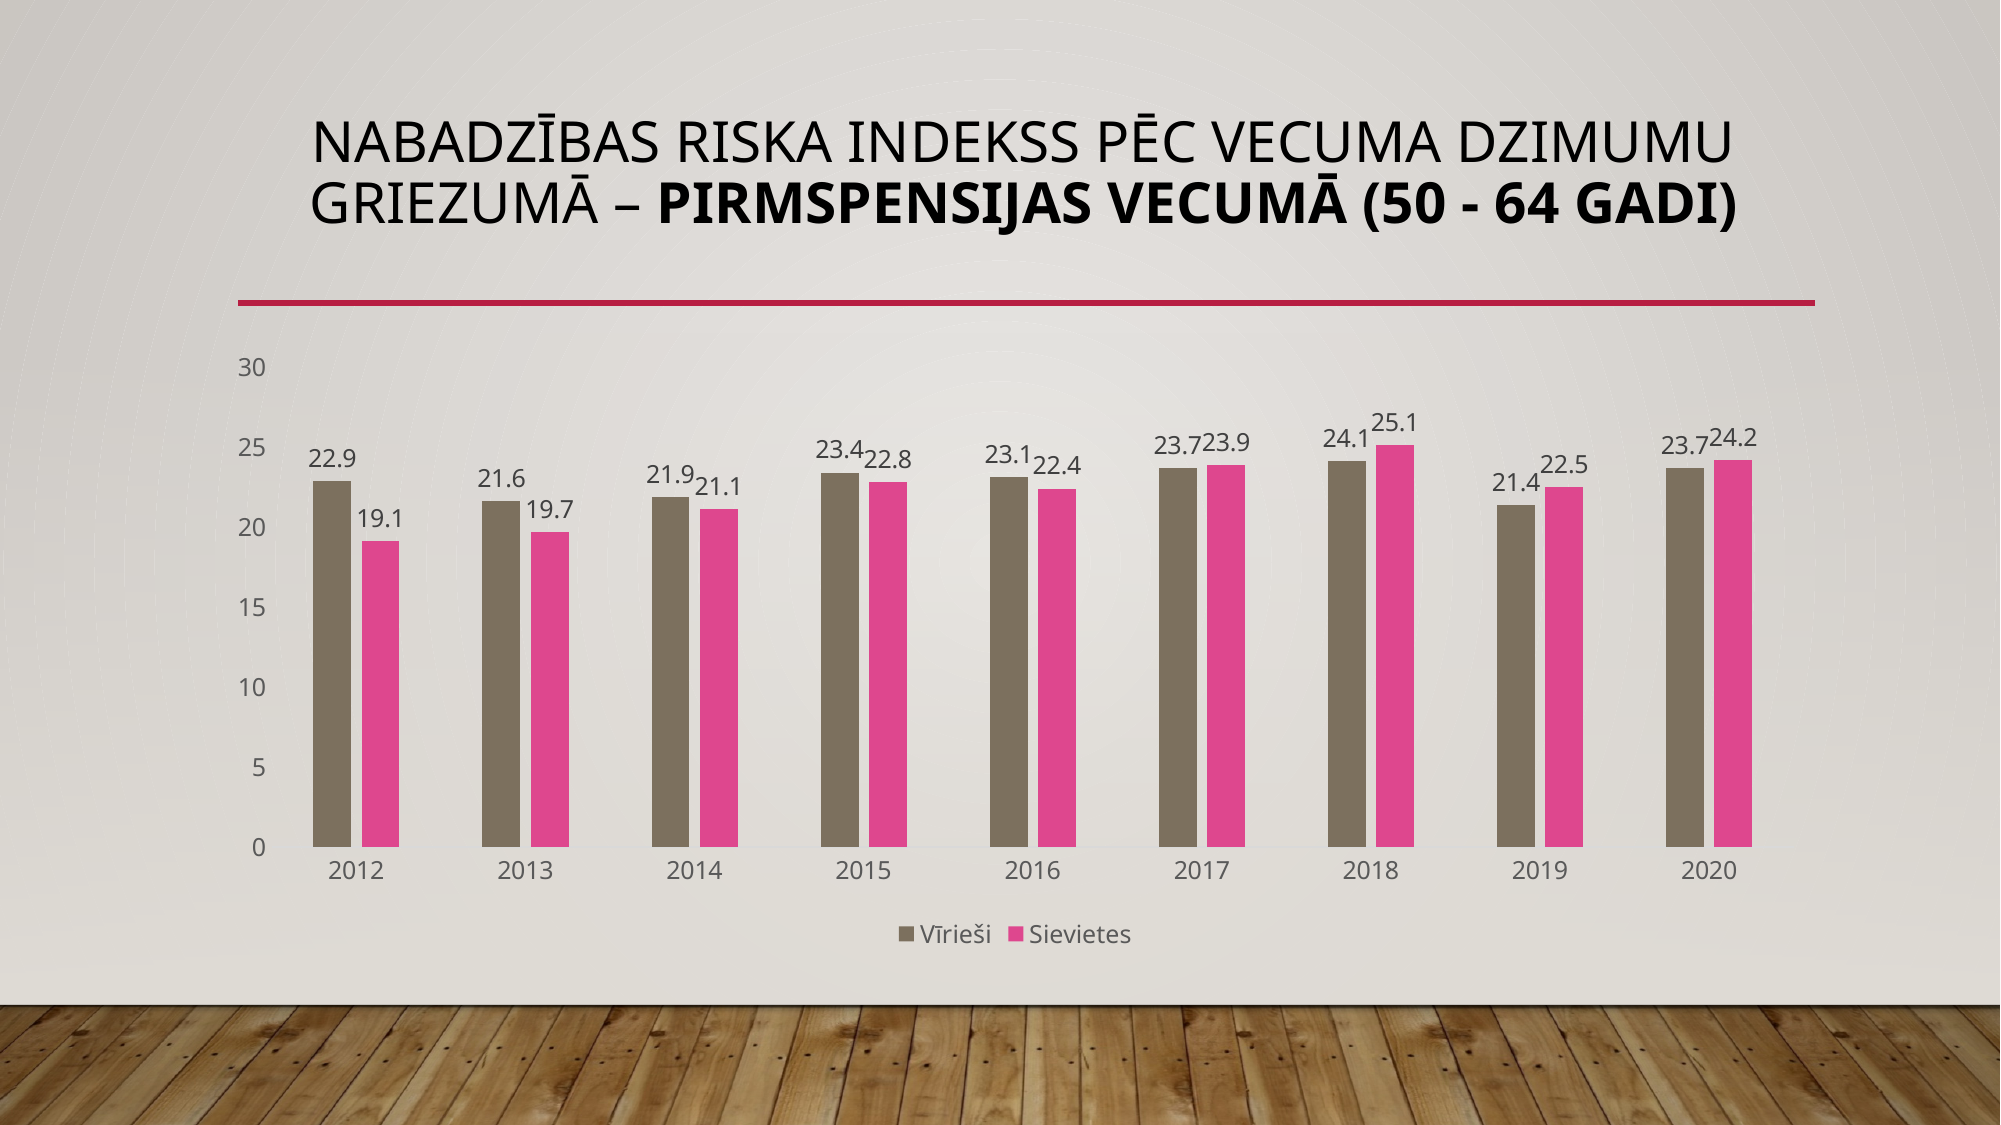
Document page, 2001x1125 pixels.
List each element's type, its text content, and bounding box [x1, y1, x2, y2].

title Nabadzības riska indekss pēc vecuma dzimumu griezumā – pirmspensijas vecumā (50 - 64 gadi) [236, 105, 1812, 278]
picture [0, 1005, 2000, 1125]
chart [205, 337, 1827, 958]
